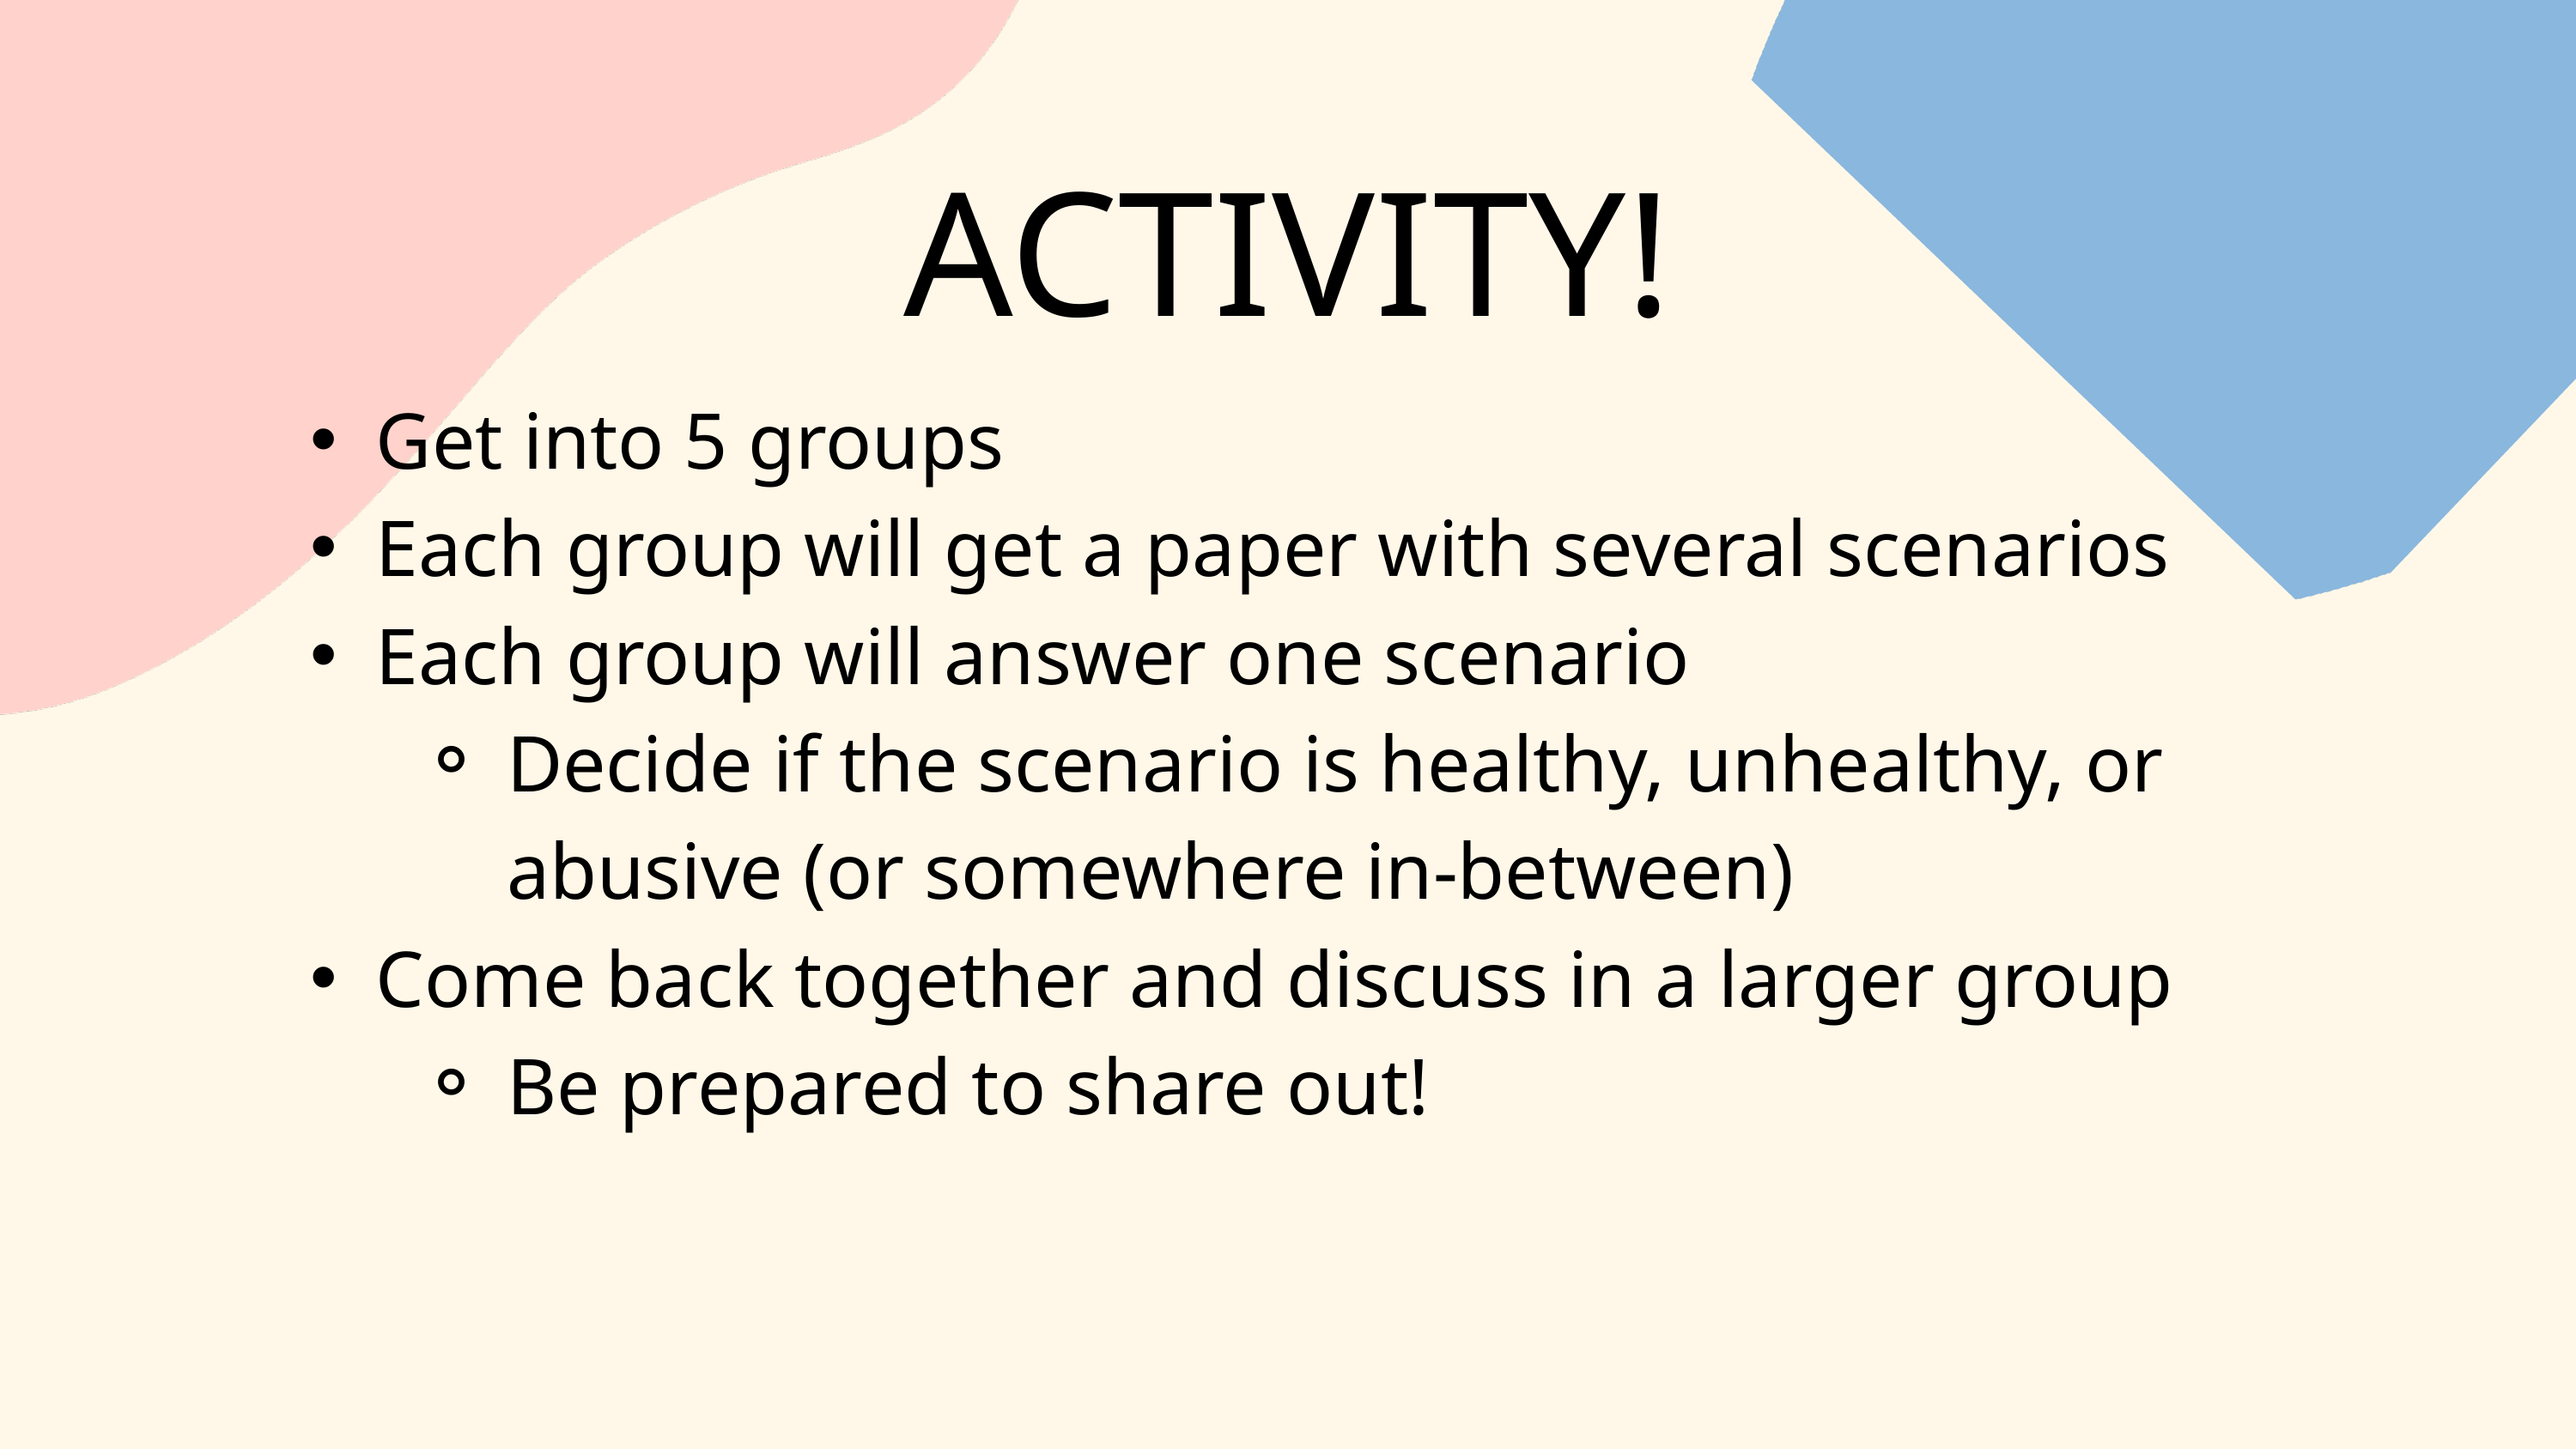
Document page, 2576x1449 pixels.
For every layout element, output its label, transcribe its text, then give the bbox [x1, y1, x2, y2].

text_box ACTIVITY! [801, 144, 1775, 351]
text_box Get into 5 groups Each group will get a paper with several scenarios Each group will answer one scenario Decide if the scenario is healthy, unhealthy, or abusive (or somewhere in-between) Come back together and discuss in a larger group Be prepared to share out! [245, 376, 2331, 1131]
text_box [1694, 0, 2576, 634]
text_box [0, 0, 1052, 724]
